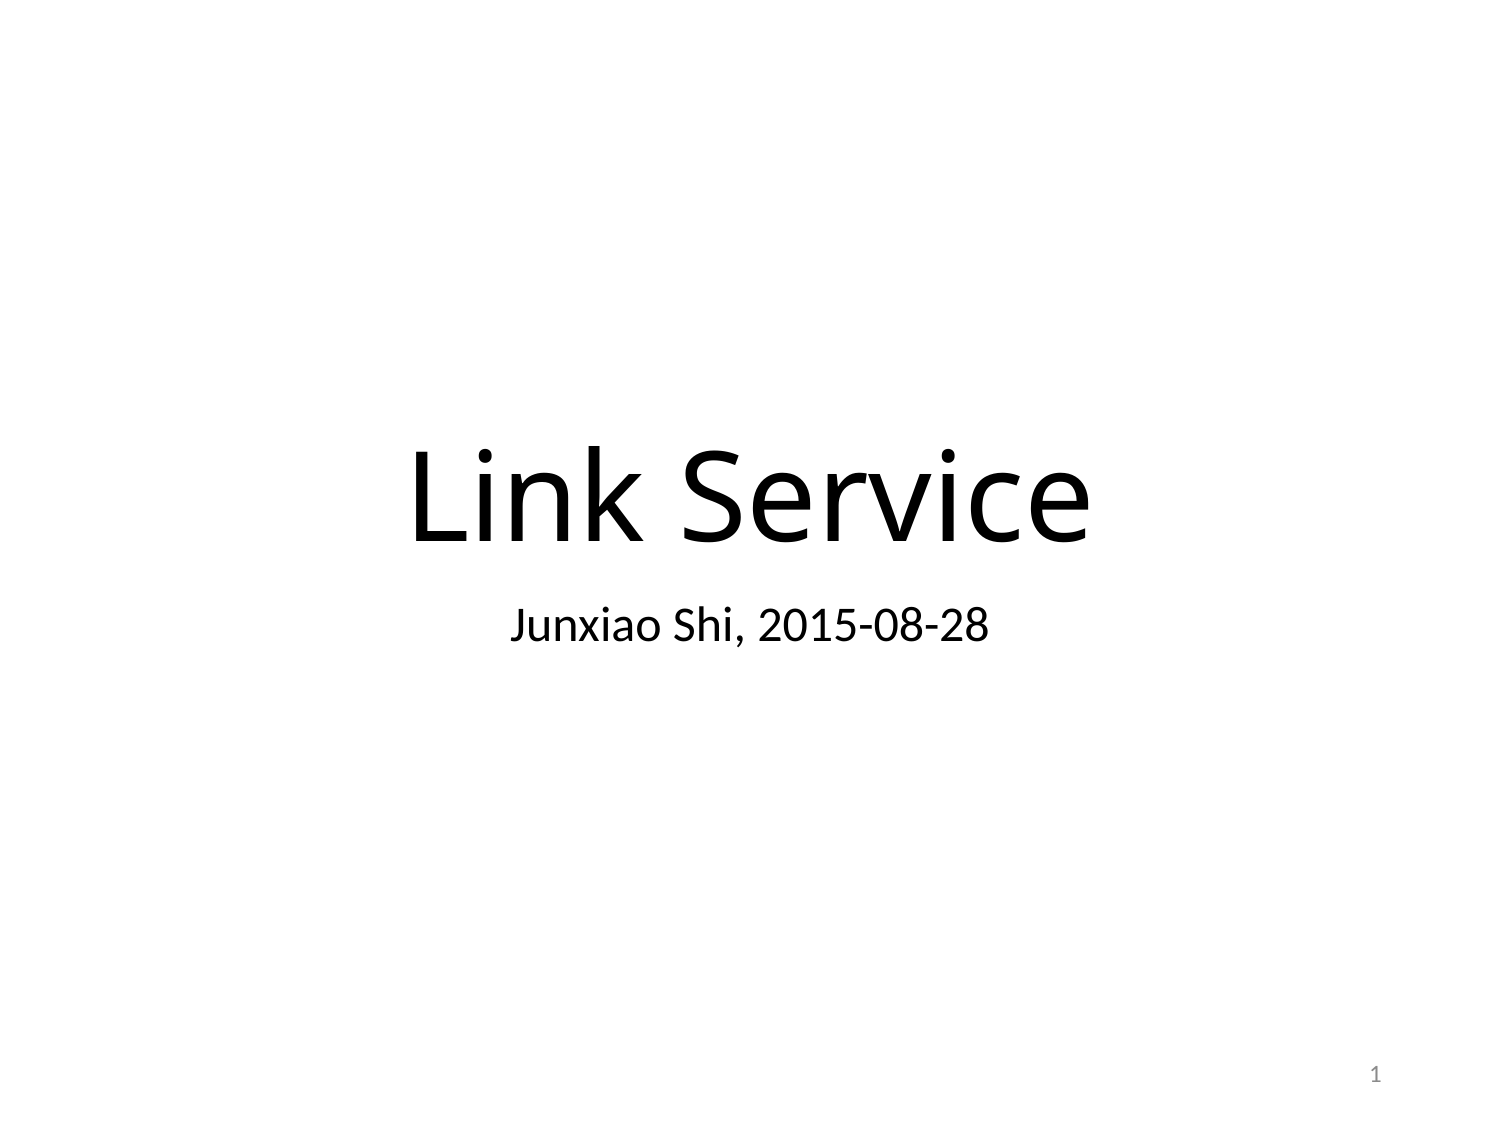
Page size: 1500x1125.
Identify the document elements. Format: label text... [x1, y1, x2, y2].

title Link Service [112, 184, 1388, 576]
subtitle Junxiao Shi, 2015-08-28 [187, 590, 1313, 863]
slide_number 1 [1059, 1042, 1397, 1103]
